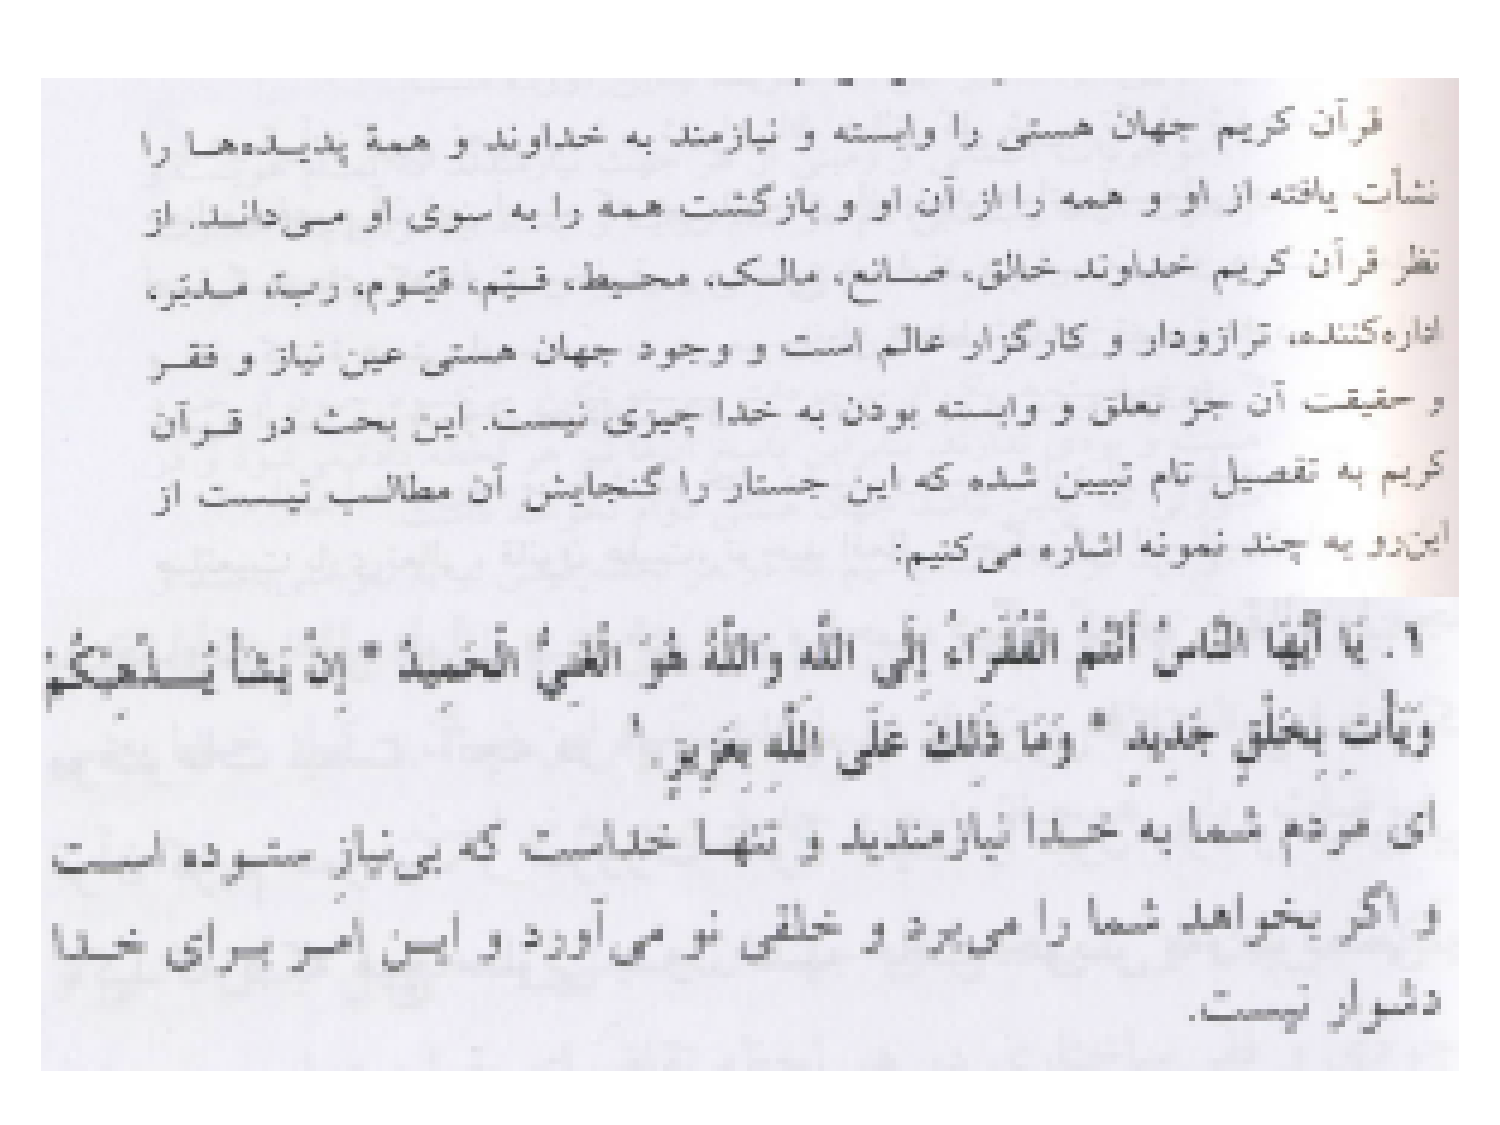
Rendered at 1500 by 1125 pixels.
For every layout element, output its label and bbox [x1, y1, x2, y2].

picture [41, 77, 1459, 1071]
